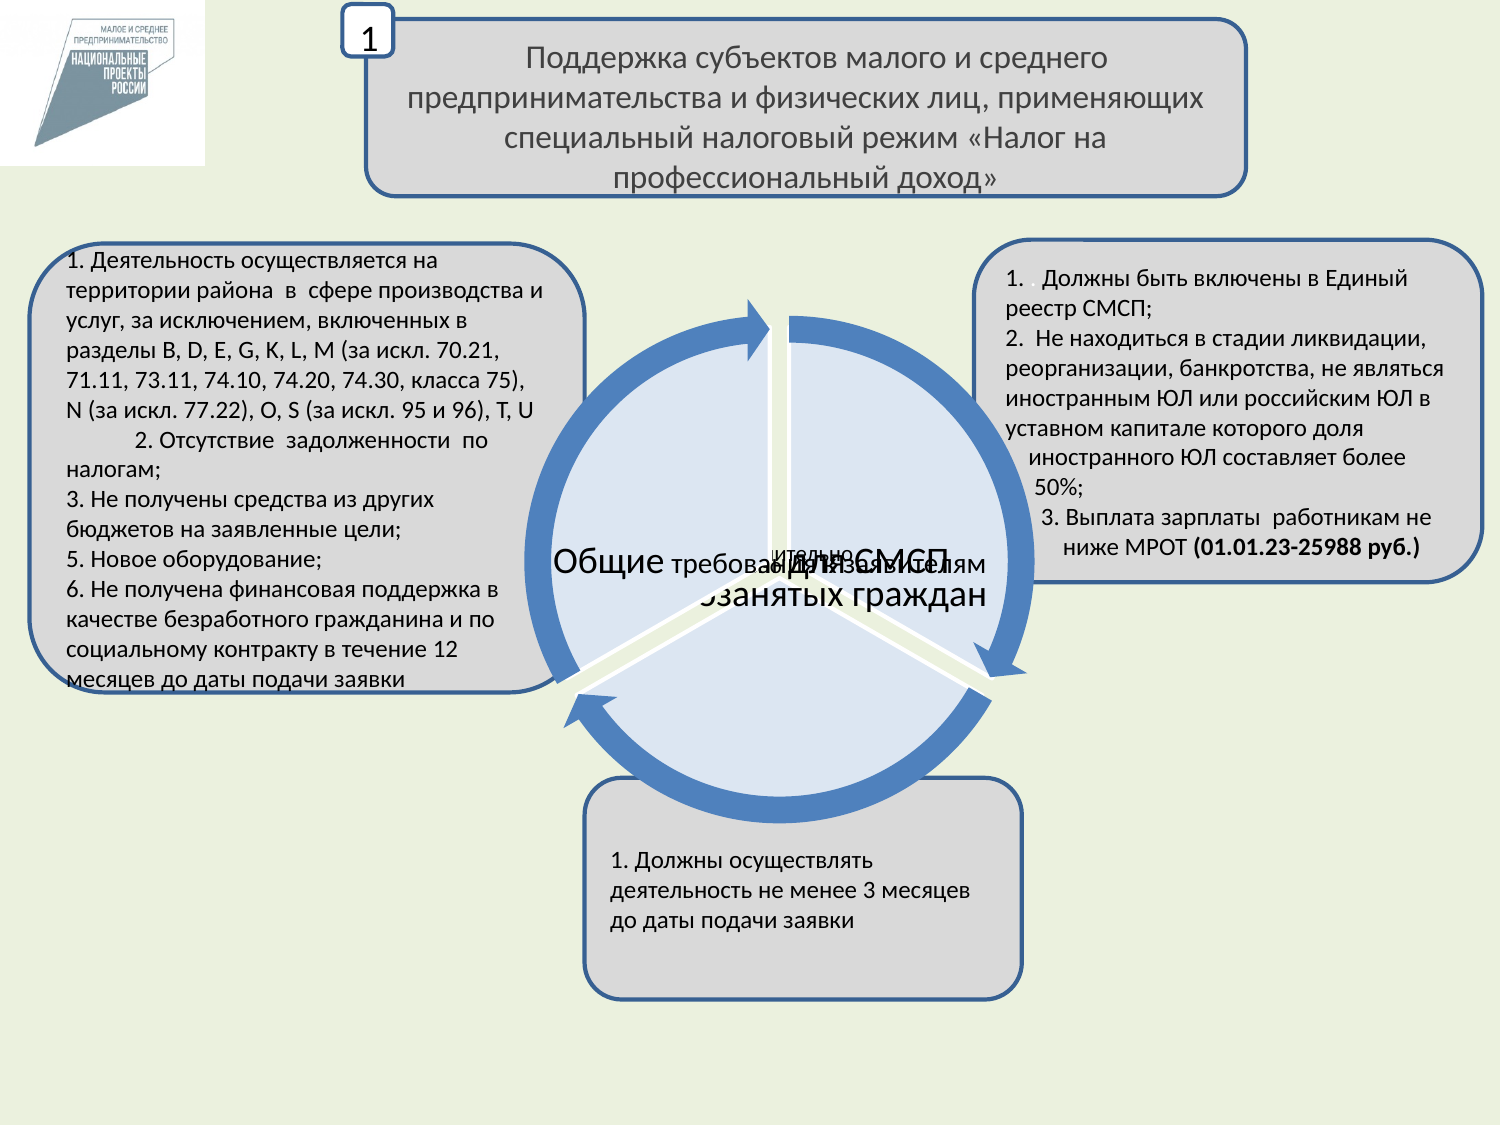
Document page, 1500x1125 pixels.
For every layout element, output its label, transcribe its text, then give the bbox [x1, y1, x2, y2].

text_box 1. Должны осуществлять деятельность не менее 3 месяцев до даты подачи заявки [582, 857, 1024, 1002]
picture [0, 0, 205, 166]
text_box Поддержка субъектов малого и среднего предпринимательства и физических лиц, применяющих специальный налоговый режим «Налог на профессиональный доход» [363, 16, 1249, 199]
text_box 1. Деятельность осуществляется на территории района в сфере производства и услуг, за исключением, включенных в разделы B, D, E, G, K, L, M (за искл. 70.21, 71.11, 73.11, 74.10, 74.20, 74.30, класса 75), N (за искл. 77.22), O, S (за искл. 95 и 96), T, U 2. Отсутствие задолженности по налогам; 3. Не получены средства из других бюджетов на заявленные цели; 5. Новое оборудование; 6. Не получена финансовая поддержка в качестве безработного гражданина и по социальному контракту в течение 12 месяцев до даты подачи заявки [27, 241, 581, 695]
text_box 1. . Должны быть включены в Единый реестр СМСП; 2. Не находиться в стадии ликвидации, реорганизации, банкротства, не являться иностранным ЮЛ или российским ЮЛ в уставном капитале которого доля иностранного ЮЛ составляет более 50%; 3 3. Выплата зарплаты работникам не ниже МРОТ (01.01.23-25988 руб.) [972, 237, 1485, 585]
text_box 1 [340, 1, 396, 59]
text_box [365, 290, 1194, 849]
